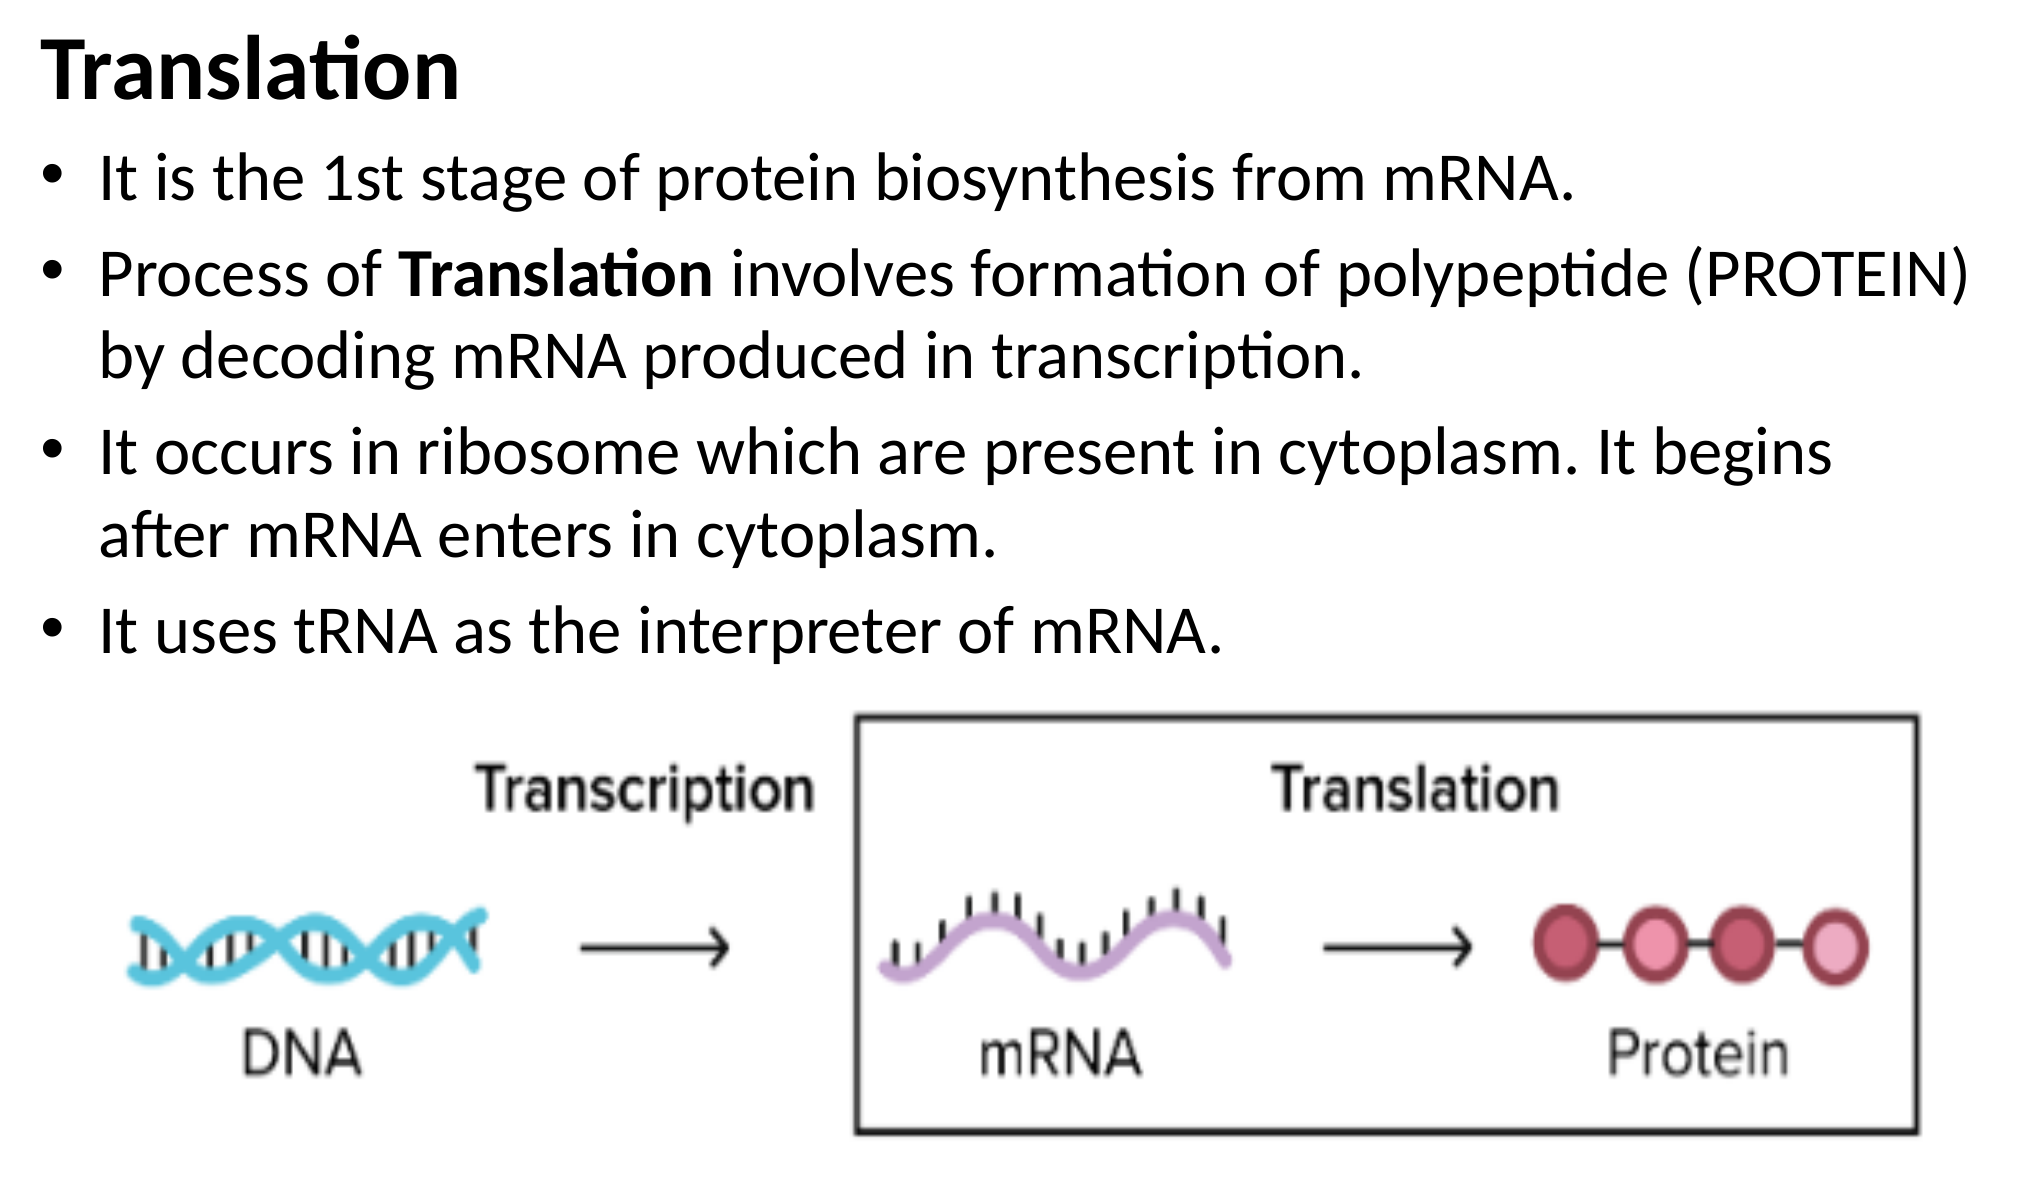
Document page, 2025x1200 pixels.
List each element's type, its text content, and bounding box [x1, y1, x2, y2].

list Translation It is the 1st stage of protein biosynthesis from mRNA. Process of Translation involves formation of polypeptide (PROTEIN) by decoding mRNA produced in transcription. It occurs in ribosome which are present in cytoplasm. It begins after mRNA enters in cytoplasm. It uses tRNA as the interpreter of mRNA. [24, 0, 1995, 1200]
picture [76, 674, 1995, 1200]
